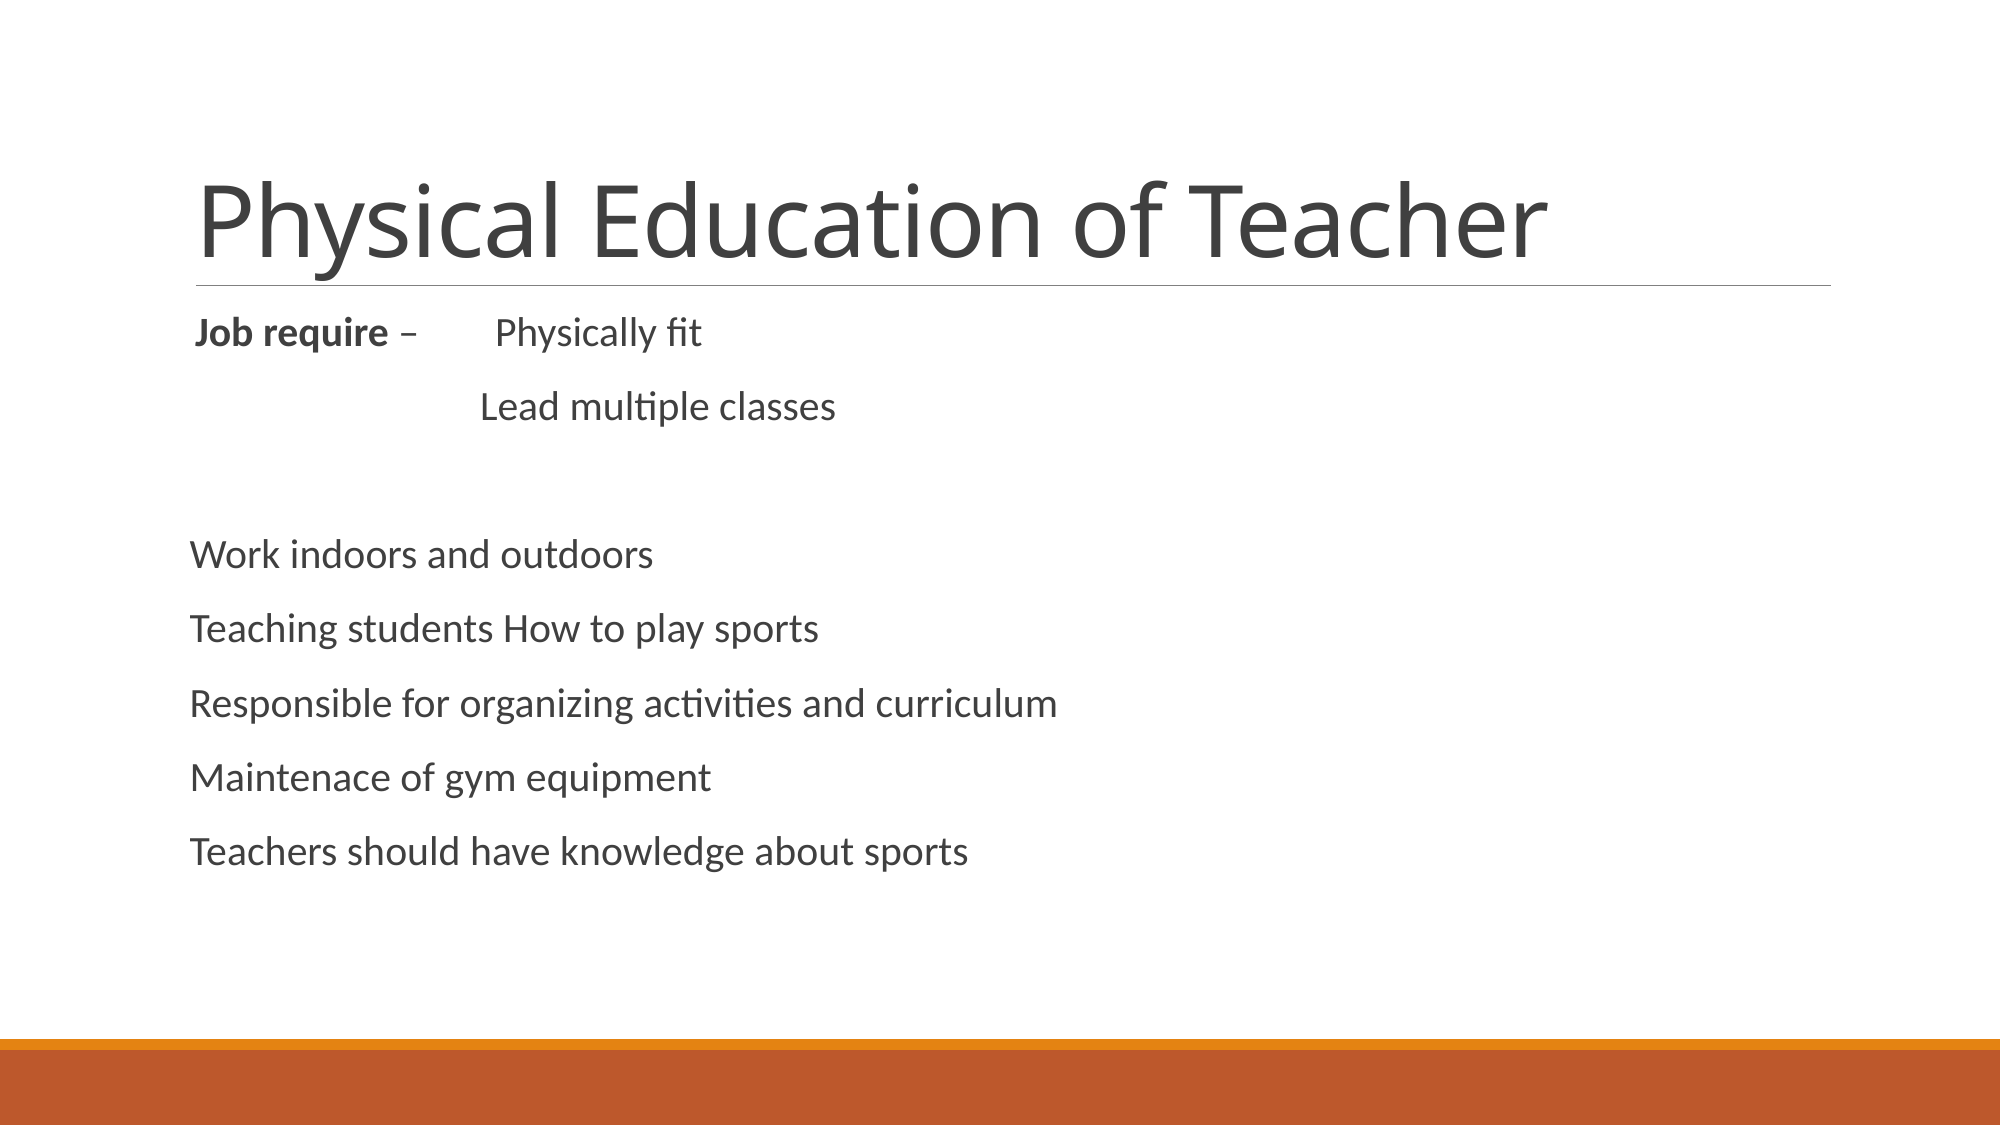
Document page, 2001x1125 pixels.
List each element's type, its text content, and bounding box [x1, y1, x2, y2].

title Physical Education of Teacher [180, 47, 1830, 285]
list Job require – Physically fit Lead multiple classes Work indoors and outdoors Teaching students How to play sports Responsible for organizing activities and curriculum Maintenace of gym equipment Teachers should have knowledge about sports [180, 302, 1830, 963]
